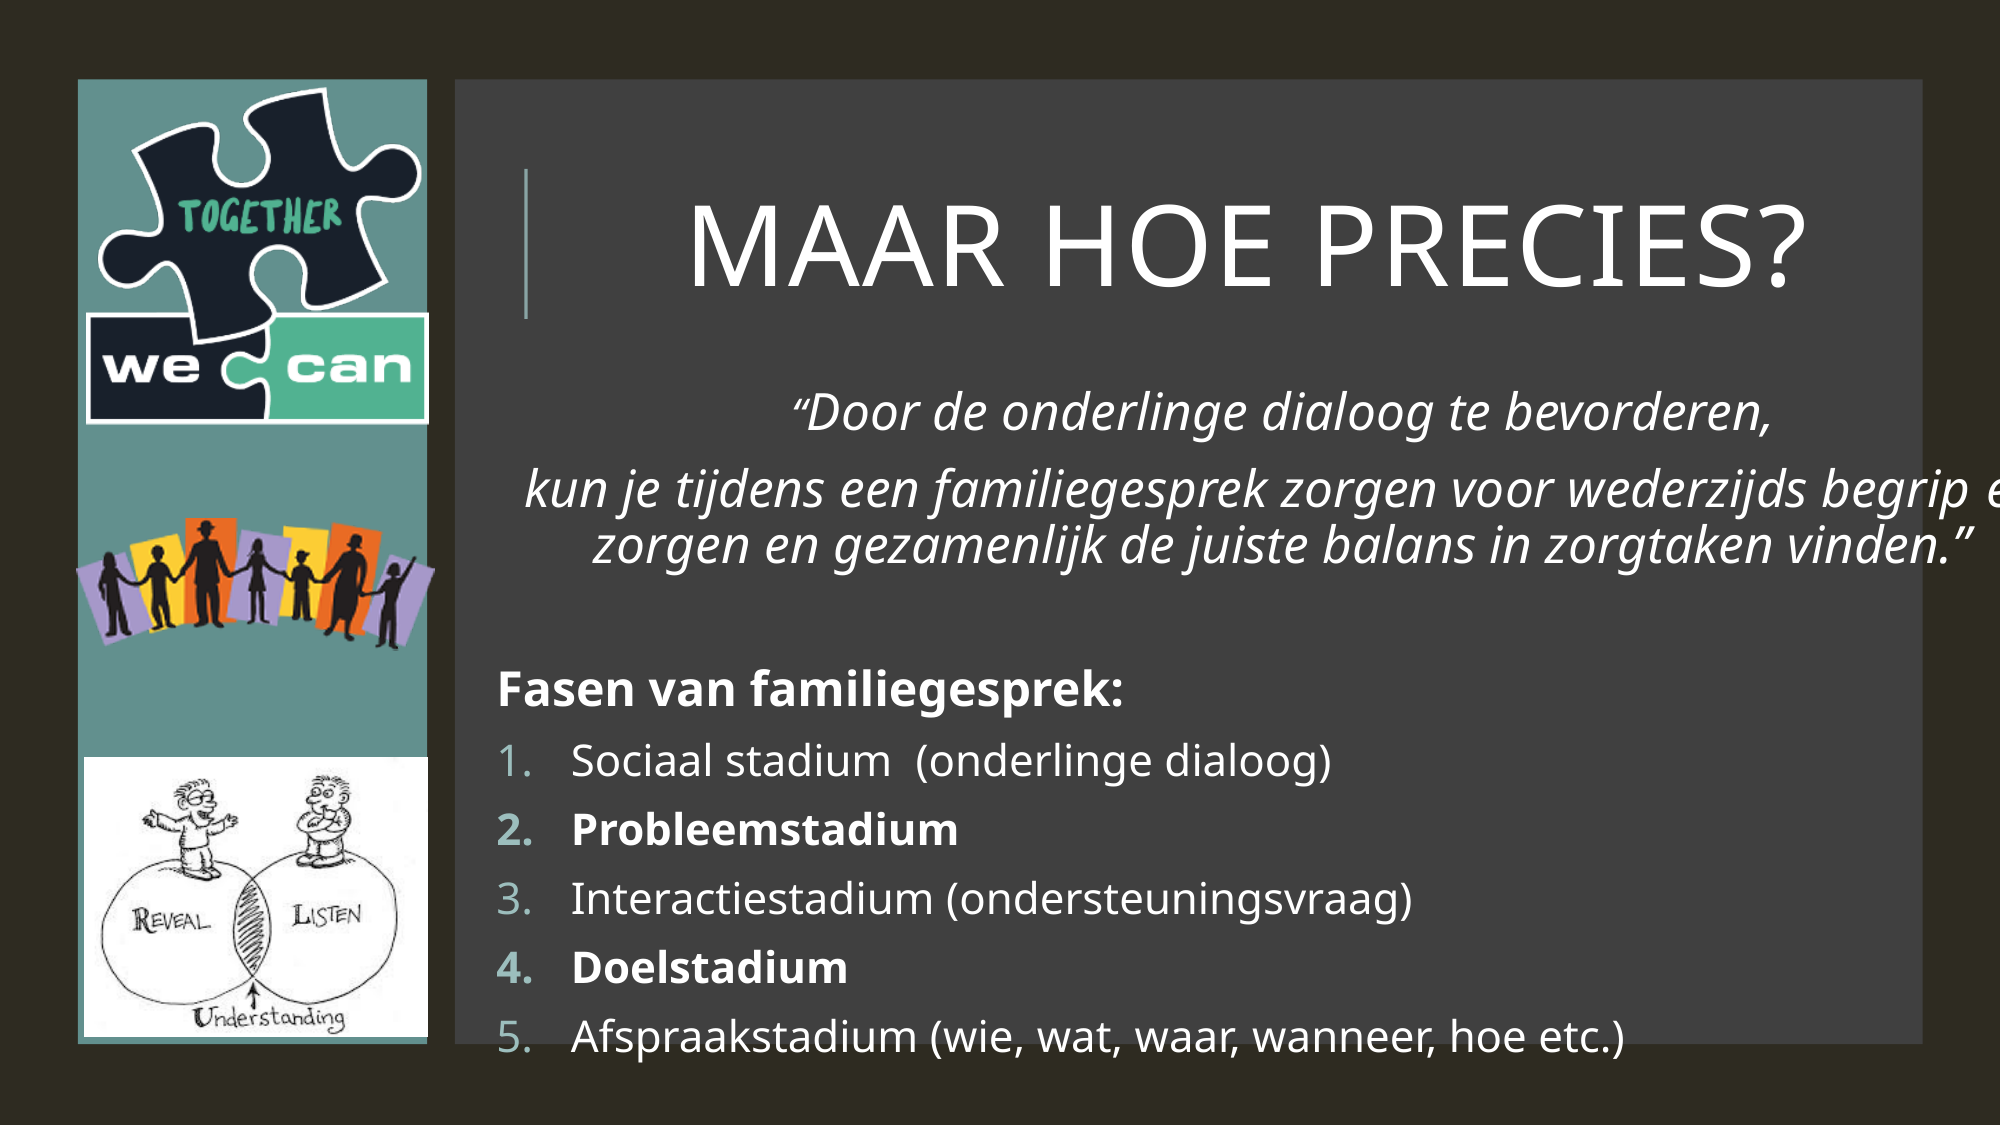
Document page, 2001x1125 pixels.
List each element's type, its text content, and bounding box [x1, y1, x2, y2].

text_box [453, 78, 1924, 1045]
text_box [0, 0, 2000, 1125]
text_box [77, 78, 428, 394]
picture [70, 87, 442, 1038]
list “Door de onderlinge dialoog te bevorderen, kun je tijdens een familiegesprek zorgen voor wederzijds begrip en zorgen en gezamenlijk de juiste balans in zorgtaken vinden.” Fasen van familiegesprek: Sociaal stadium (onderlinge dialoog) Probleemstadium Interactiestadium (ondersteuningsvraag) Doelstadium Afspraakstadium (wie, wat, waar, wanneer, hoe etc.) [488, 378, 2000, 1085]
text_box [77, 1034, 88, 1045]
title Maar hoe precies? [543, 129, 1951, 378]
